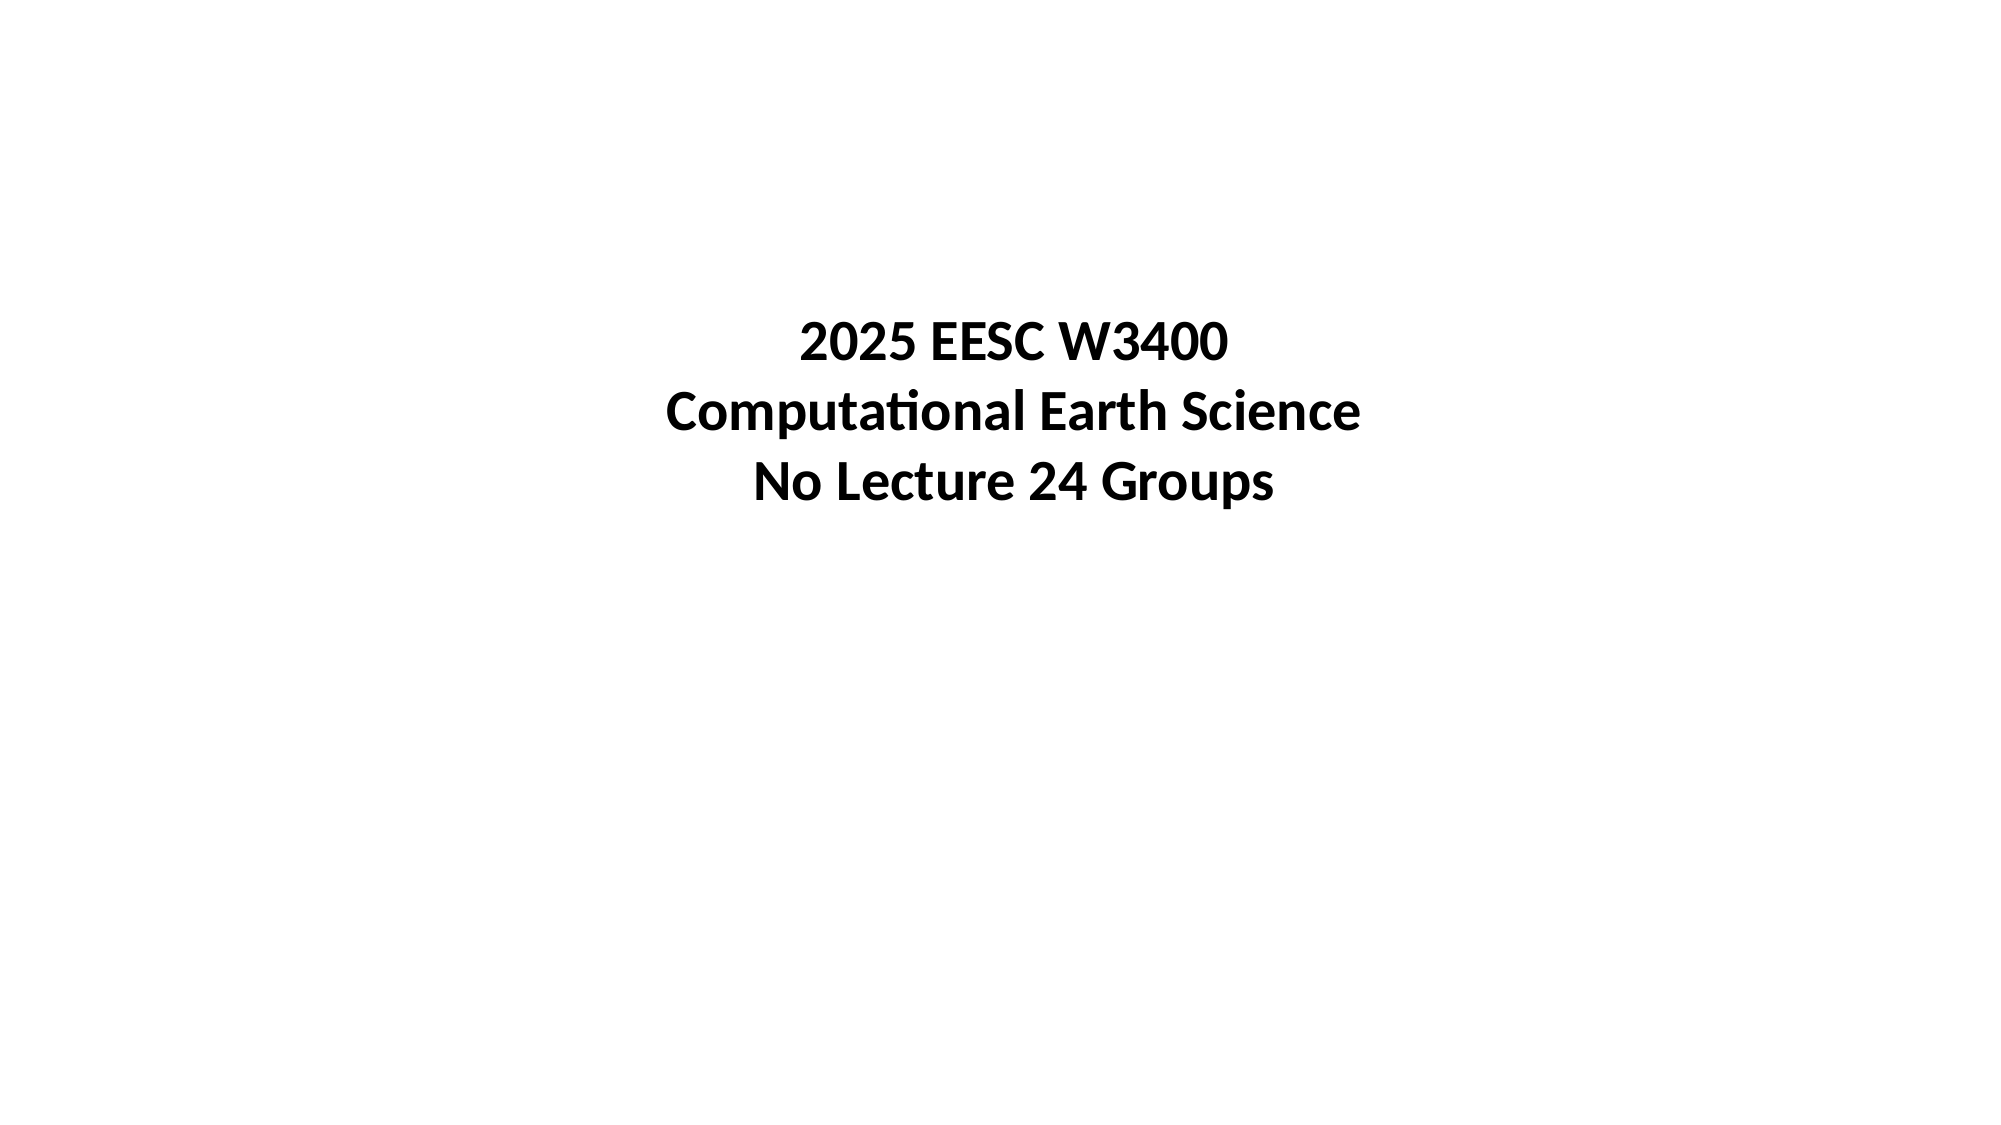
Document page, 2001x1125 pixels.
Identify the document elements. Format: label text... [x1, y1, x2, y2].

text_box 2025 EESC W3400 Computational Earth Science No Lecture 24 Groups [128, 295, 1900, 520]
